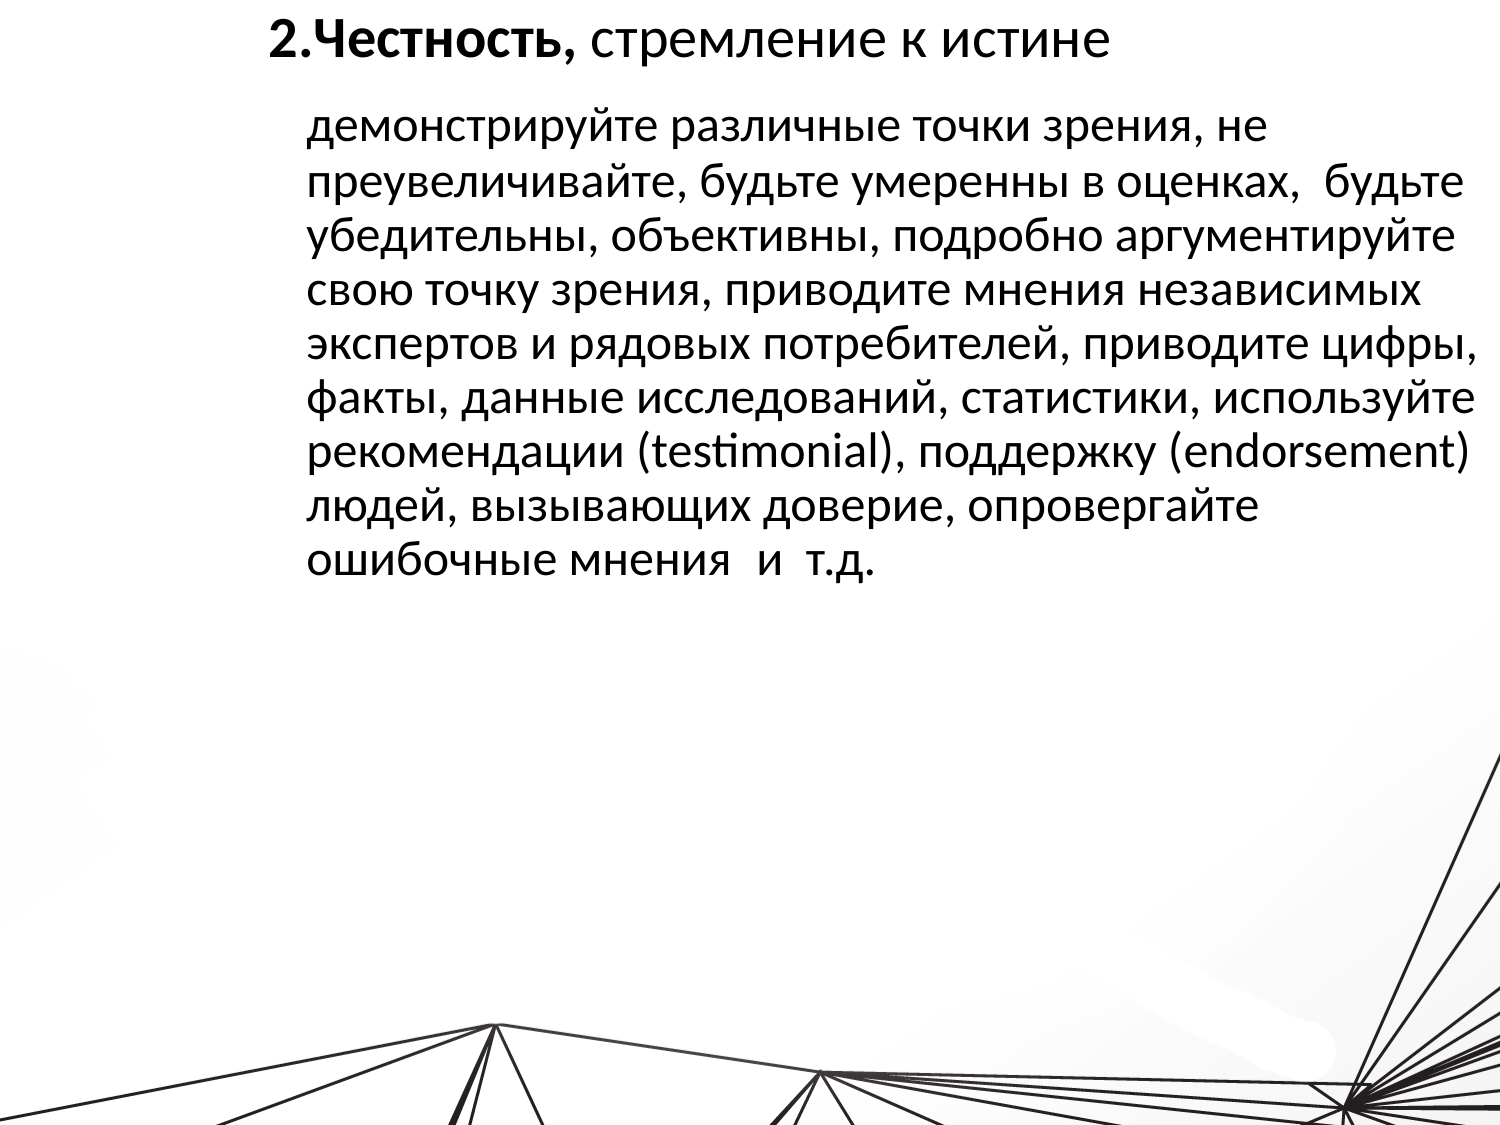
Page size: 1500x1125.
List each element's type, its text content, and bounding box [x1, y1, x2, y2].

picture [0, 0, 1500, 1125]
list 2.Честность, стремление к истине демонстрируйте различные точки зрения, не преувеличивайте, будьте умеренны в оценках, будьте убедительны, объективны, подробно аргументируйте свою точку зрения, приводите мнения независимых экспертов и рядовых потребителей, приводите цифры, факты, данные исследований, статистики, используйте рекомендации (testimonial), поддержку (endorsement) людей, вызывающих доверие, опровергайте ошибочные мнения и т.д. [253, 0, 1500, 1006]
